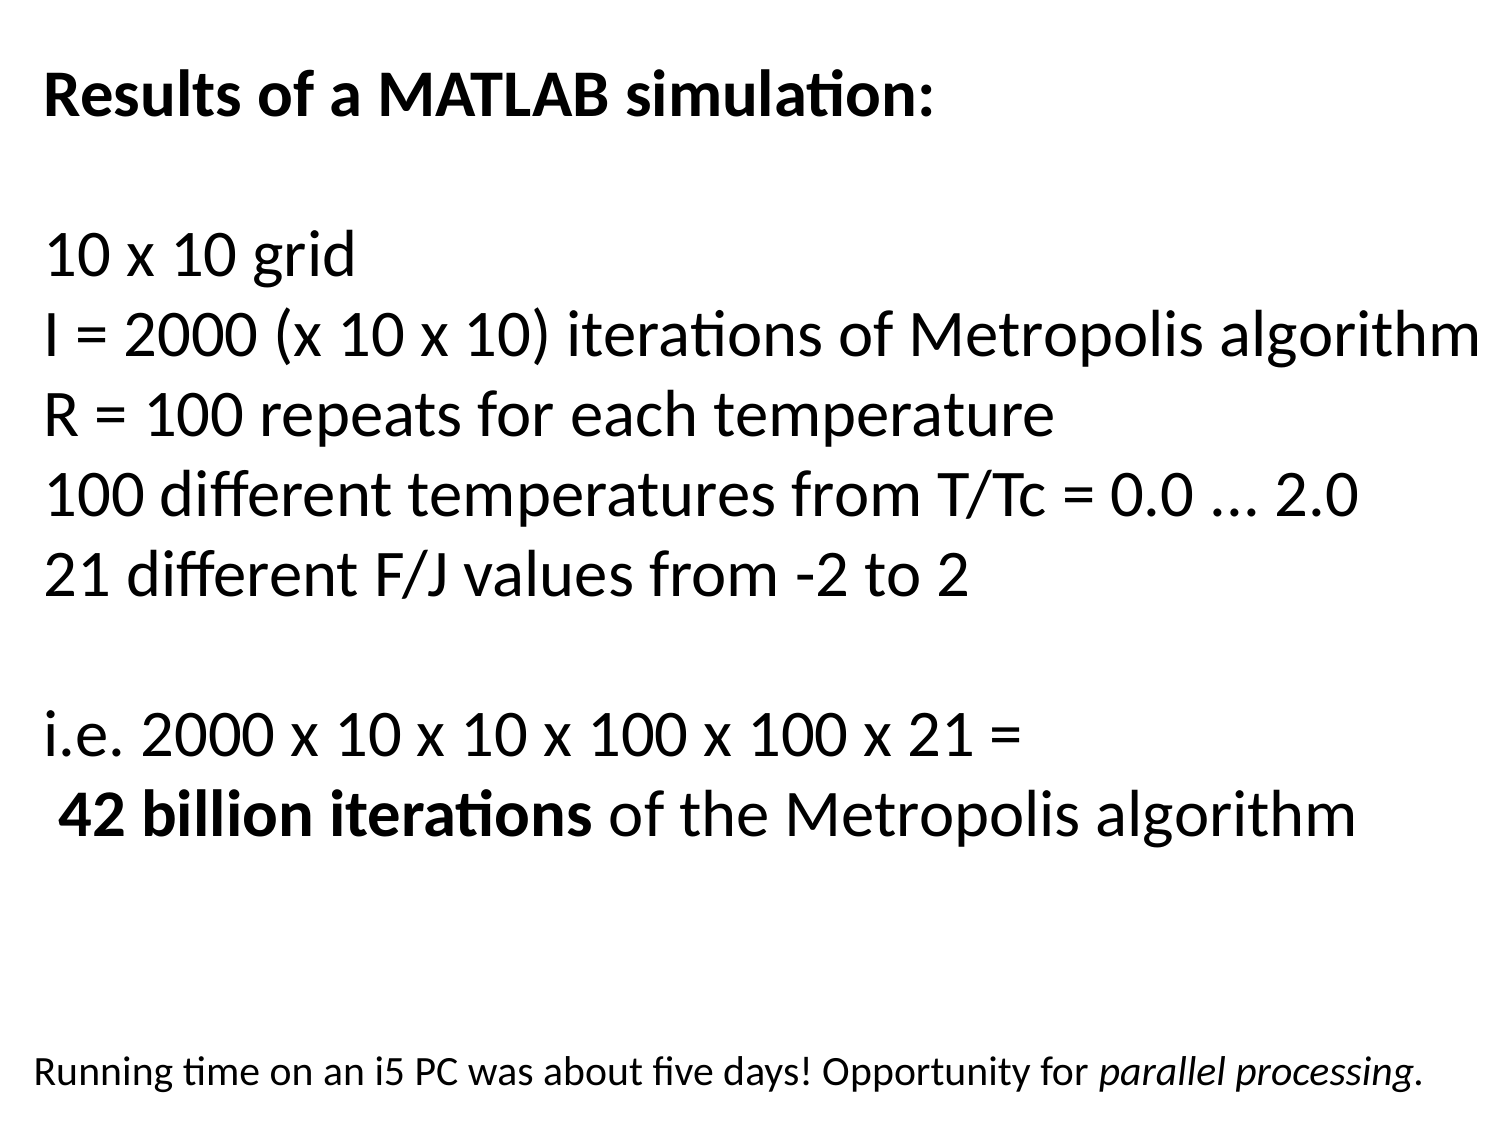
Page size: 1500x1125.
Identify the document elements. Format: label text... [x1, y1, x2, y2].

text_box Running time on an i5 PC was about five days! Opportunity for parallel processing. [18, 1036, 1441, 1101]
text_box Results of a MATLAB simulation: 10 x 10 grid I = 2000 (x 10 x 10) iterations of Metropolis algorithm R = 100 repeats for each temperature 100 different temperatures from T/Tc = 0.0 ... 2.0 21 different F/J values from -2 to 2 i.e. 2000 x 10 x 10 x 100 x 100 x 21 = 42 billion iterations of the Metropolis algorithm [28, 42, 1499, 1007]
